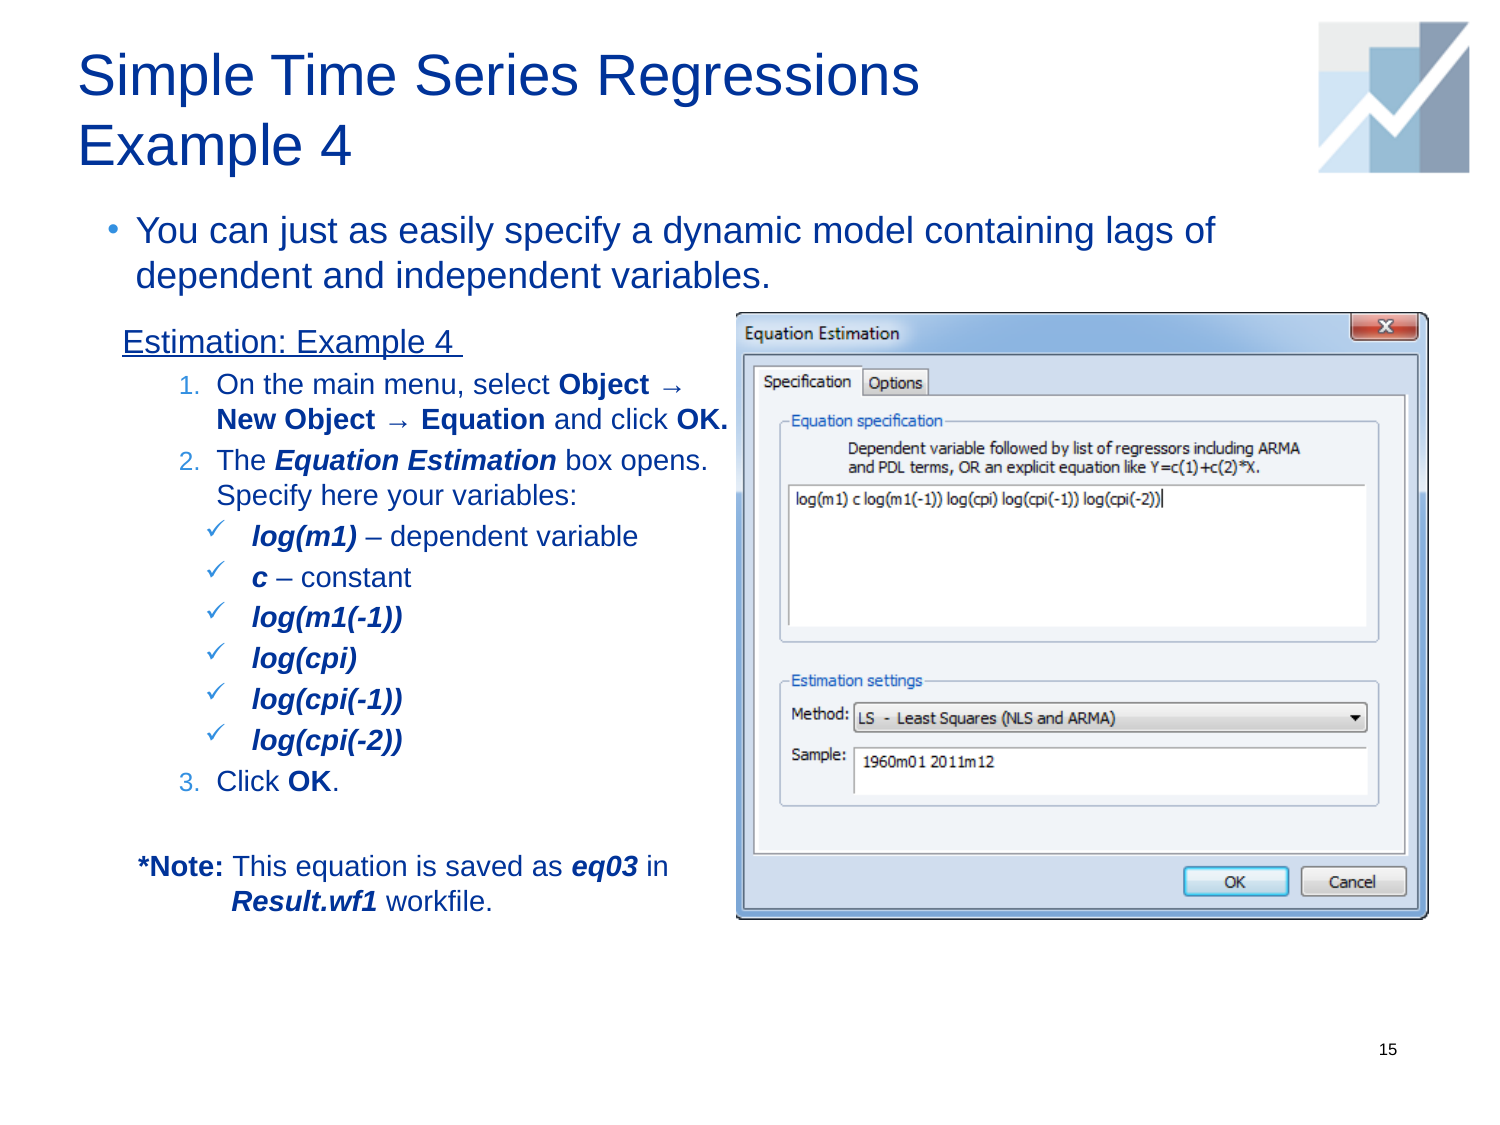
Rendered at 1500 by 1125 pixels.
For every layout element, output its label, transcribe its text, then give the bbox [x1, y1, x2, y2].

slide_number 15 [1262, 1015, 1413, 1067]
title Simple Time Series Regressions Example 4 [62, 0, 1297, 185]
text_box Estimation: Example 4 On the main menu, select Object → New Object → Equation and click OK. The Equation Estimation box opens. Specify here your variables: log(m1) – dependent variable c – constant log(m1(-1)) log(cpi) log(cpi(-1)) log(cpi(-2)) Click OK. [78, 312, 755, 970]
list You can just as easily specify a dynamic model containing lags of dependent and independent variables. [92, 198, 1392, 312]
text_box *Note: This equation is saved as eq03 in Result.wf1 workfile. [123, 840, 721, 923]
picture [736, 312, 1429, 921]
picture [1300, 11, 1479, 181]
